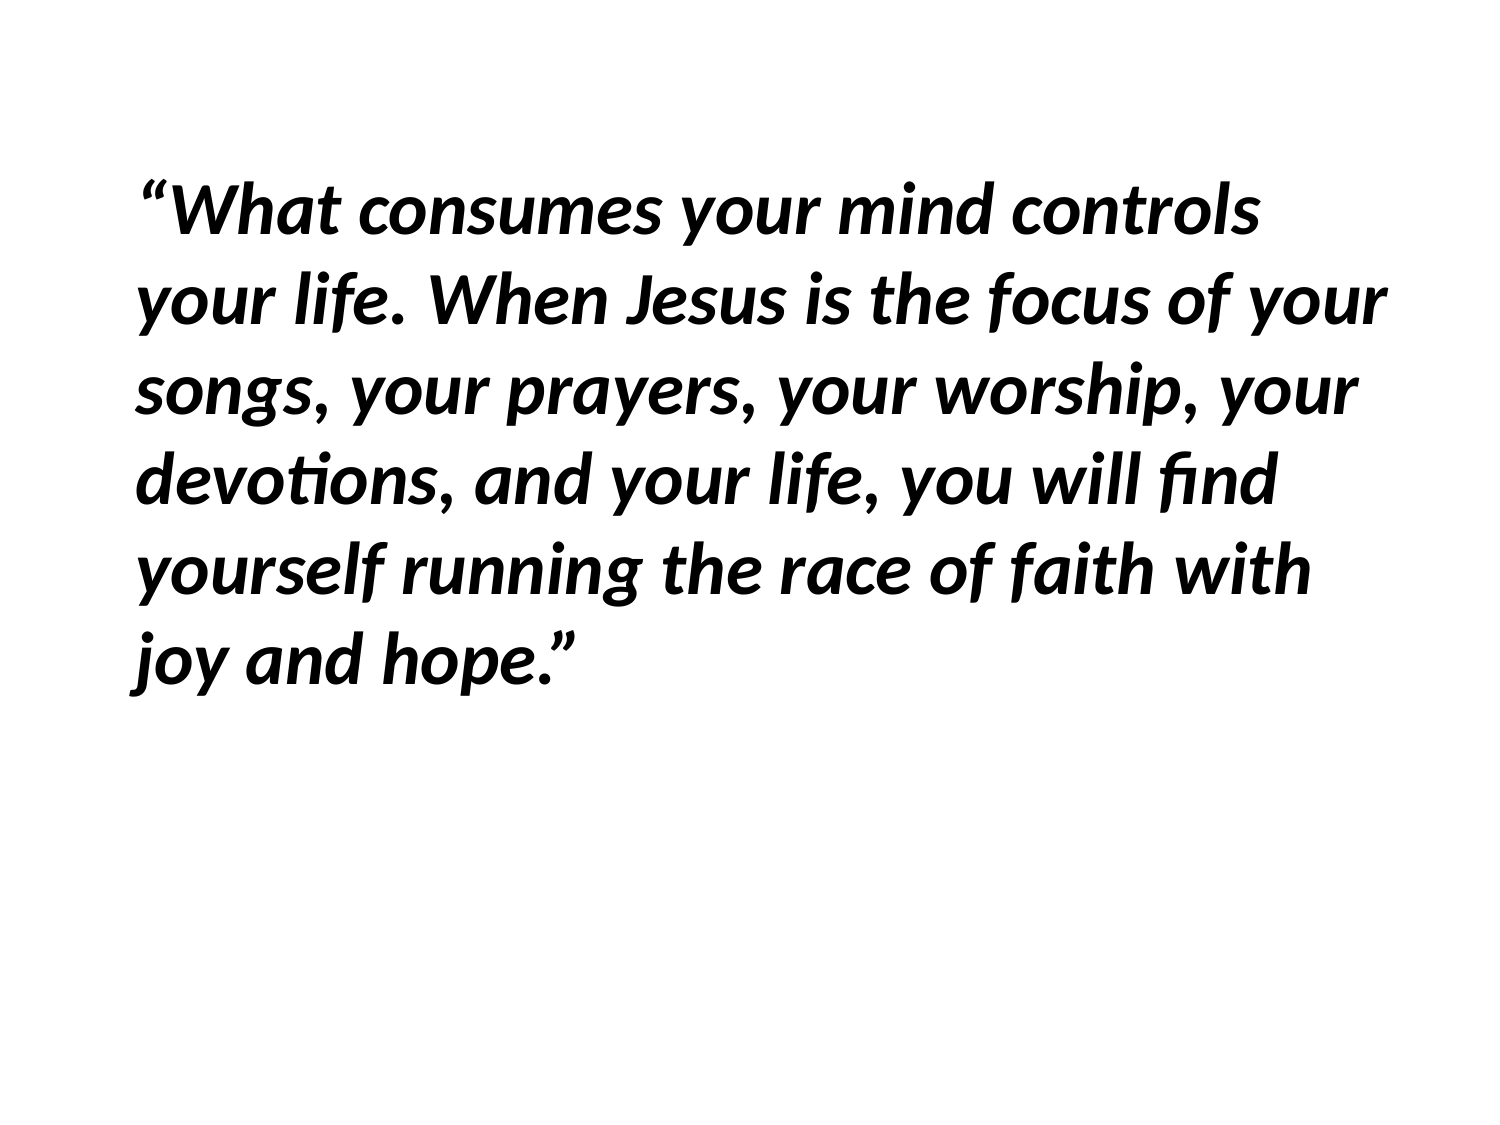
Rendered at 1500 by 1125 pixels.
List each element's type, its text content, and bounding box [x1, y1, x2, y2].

text_box “What consumes your mind controls your life. When Jesus is the focus of your songs, your prayers, your worship, your devotions, and your life, you will find yourself running the race of faith with joy and hope.” [120, 152, 1416, 707]
